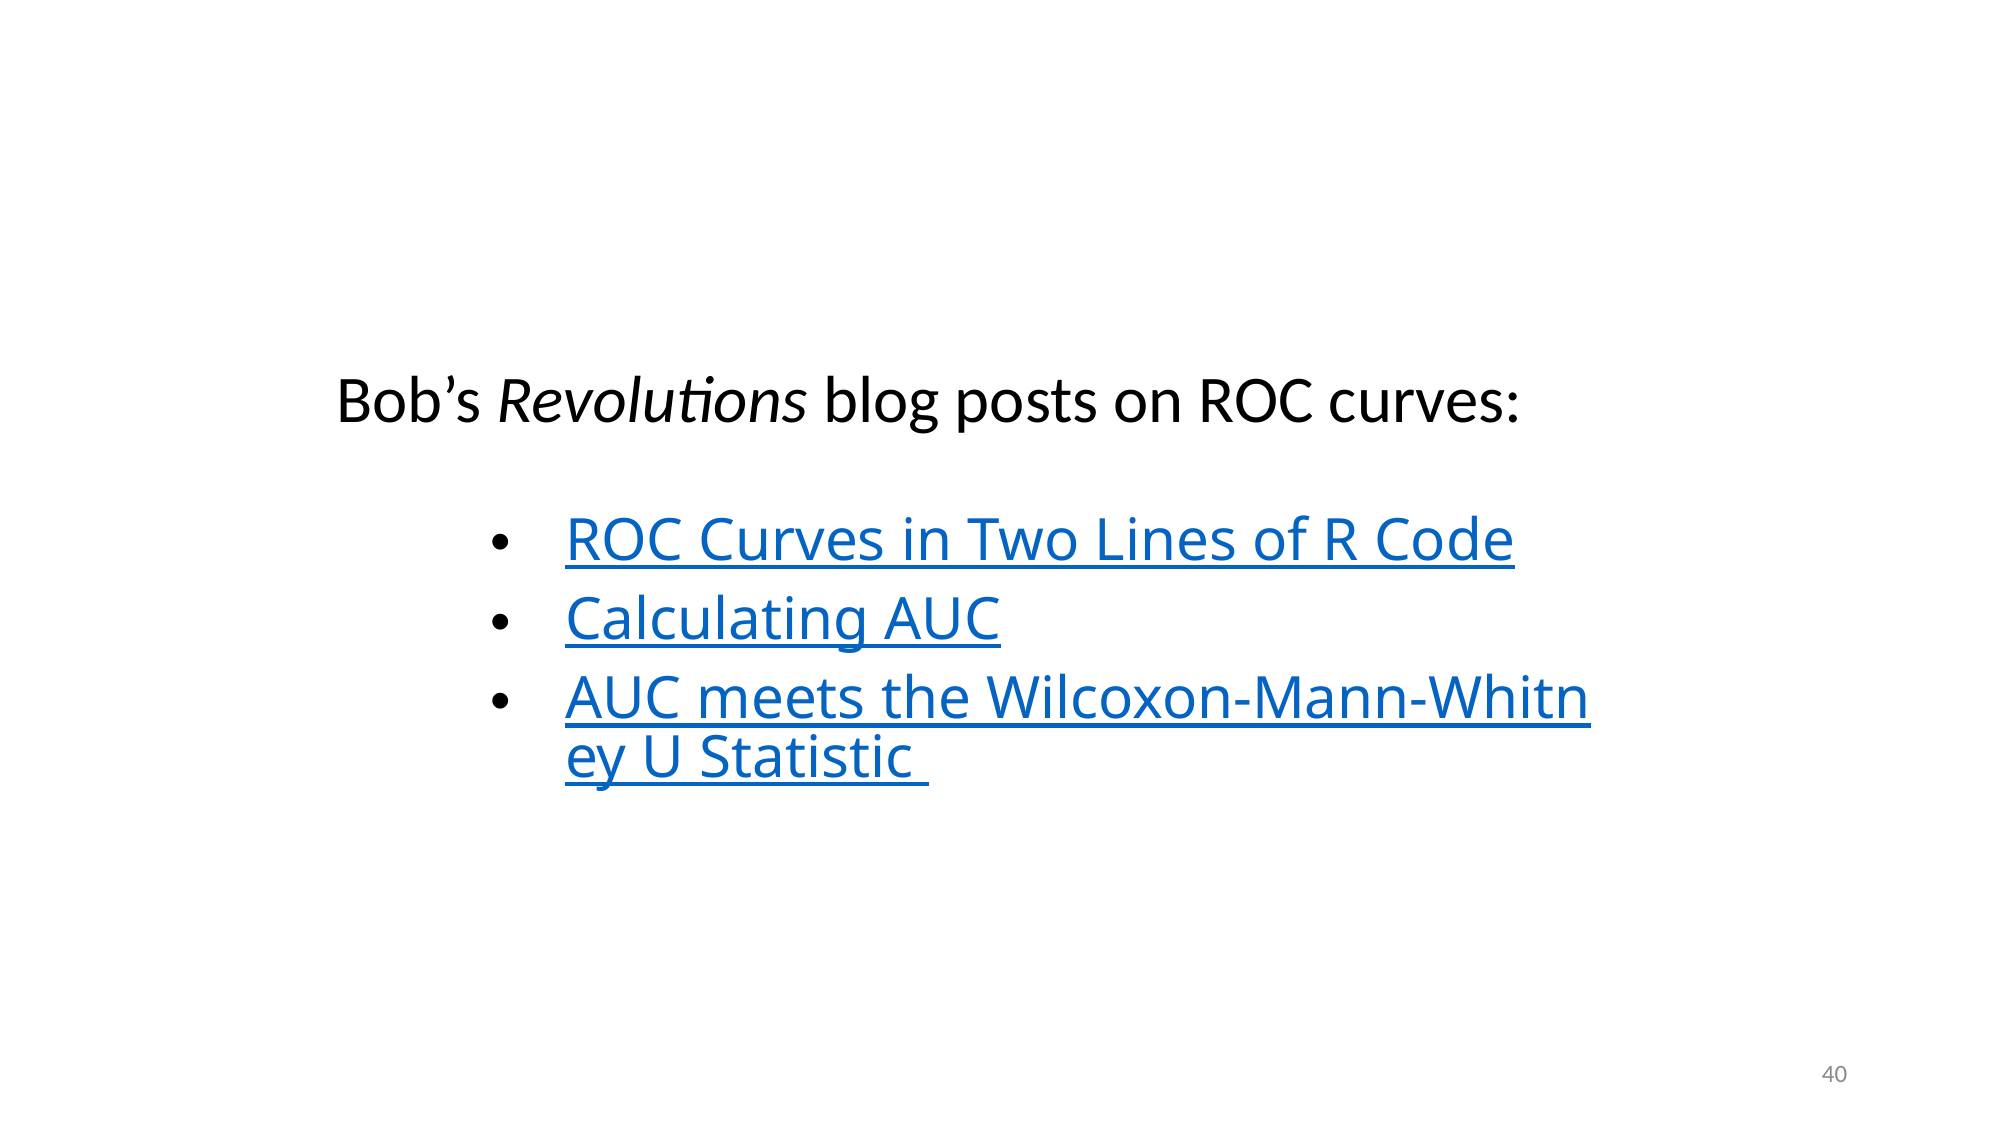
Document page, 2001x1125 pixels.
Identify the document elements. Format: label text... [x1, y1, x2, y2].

text_box ROC Curves in Two Lines of R Code Calculating AUC AUC meets the Wilcoxon-Mann-Whitney U Statistic [475, 494, 1606, 748]
text_box Bob’s Revolutions blog posts on ROC curves: [321, 348, 1725, 444]
slide_number 40 [1412, 1042, 1863, 1103]
